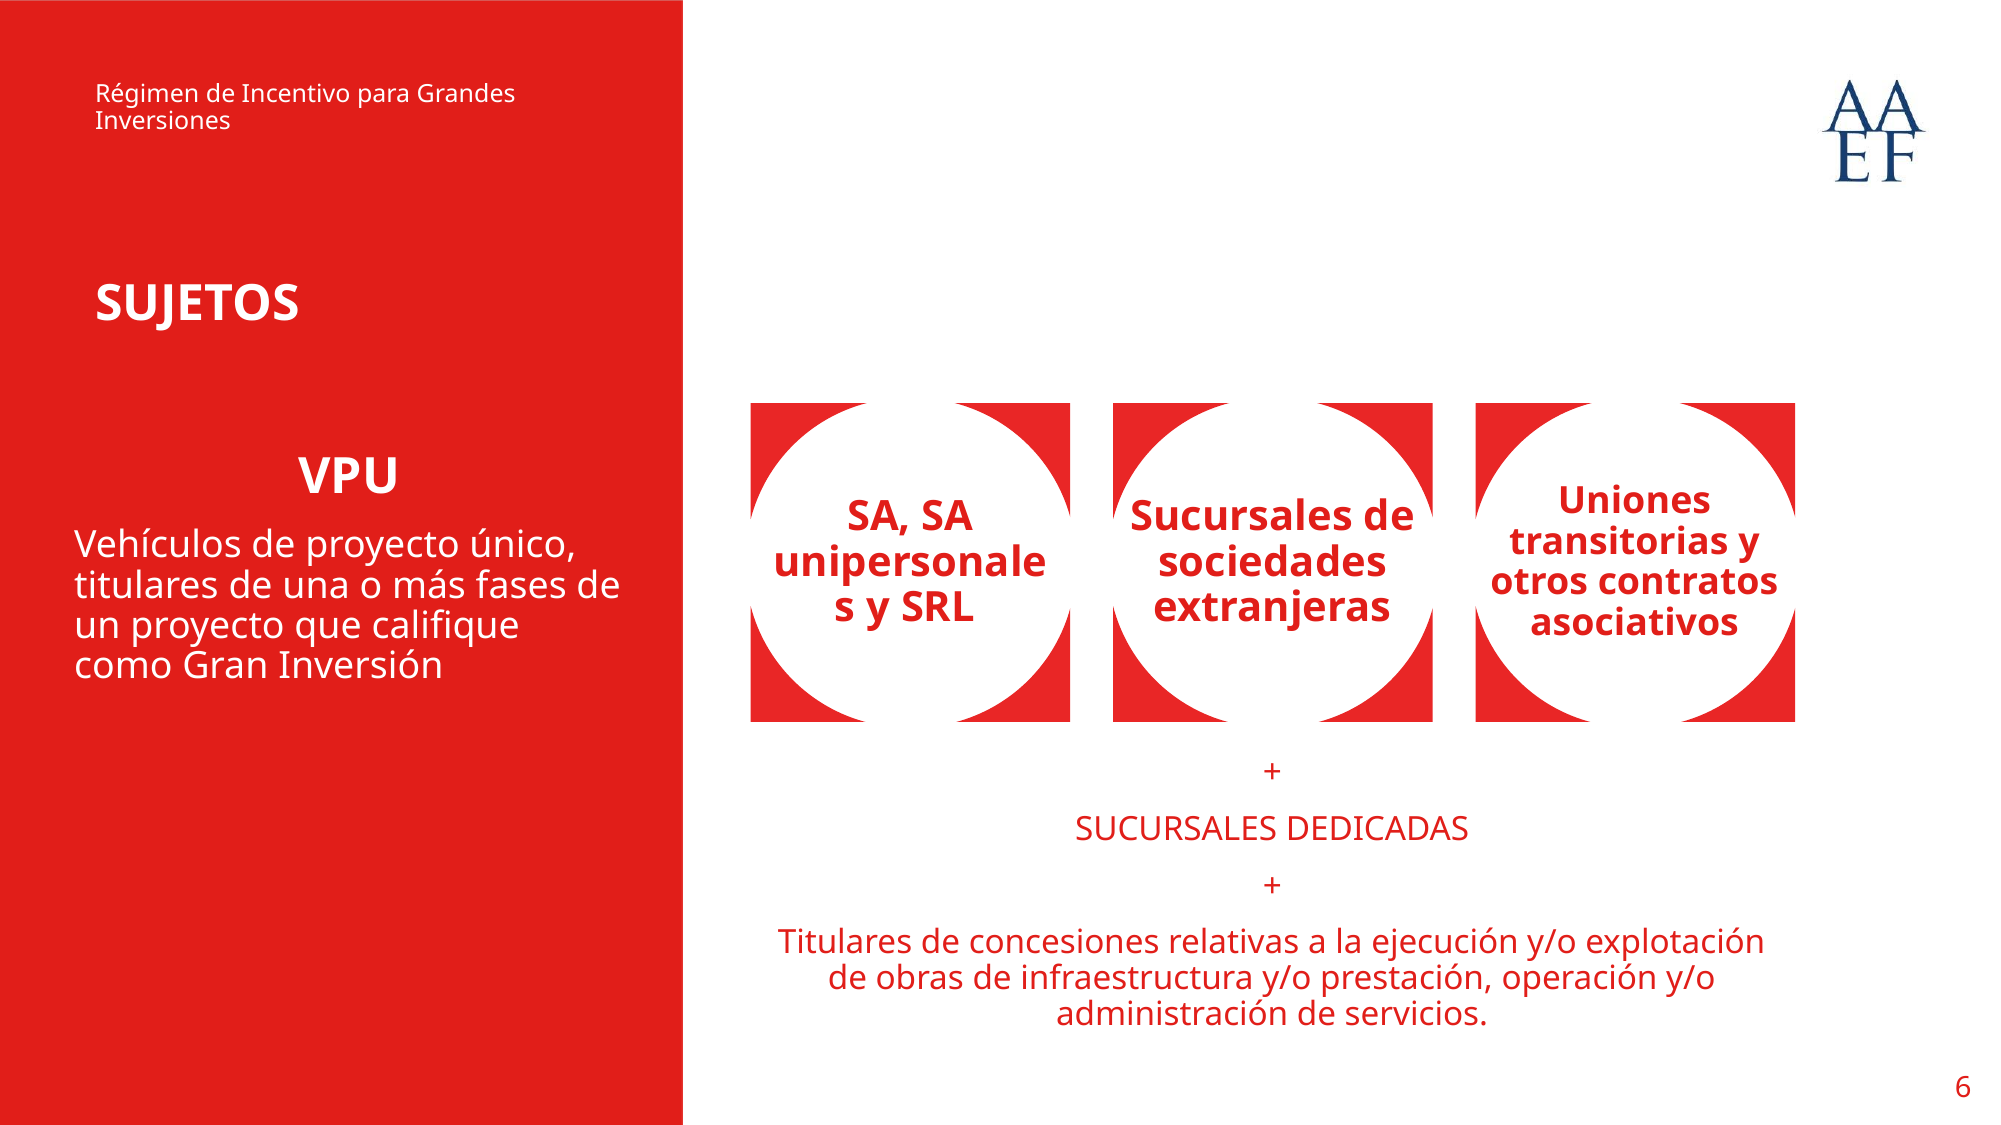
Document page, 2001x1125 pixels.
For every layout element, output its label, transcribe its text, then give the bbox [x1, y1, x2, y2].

list SUJETOS [80, 269, 660, 347]
picture [1799, 56, 1947, 205]
list + SUCURSALES DEDICADAS + Titulares de concesiones relativas a la ejecución y/o explotación de obras de infraestructura y/o prestación, operación y/o administración de servicios. [750, 747, 1795, 1032]
picture [0, 0, 683, 1125]
list VPU Vehículos de proyecto único, titulares de una o más fases de un proyecto que califique como Gran Inversión [59, 442, 639, 763]
list Régimen de Incentivo para Grandes Inversiones [80, 73, 660, 114]
list Uniones transitorias y otros contratos asociativos [1474, 468, 1795, 657]
list SA, SA unipersonales y SRL [750, 468, 1071, 657]
list Sucursales de sociedades extranjeras [1112, 468, 1434, 657]
